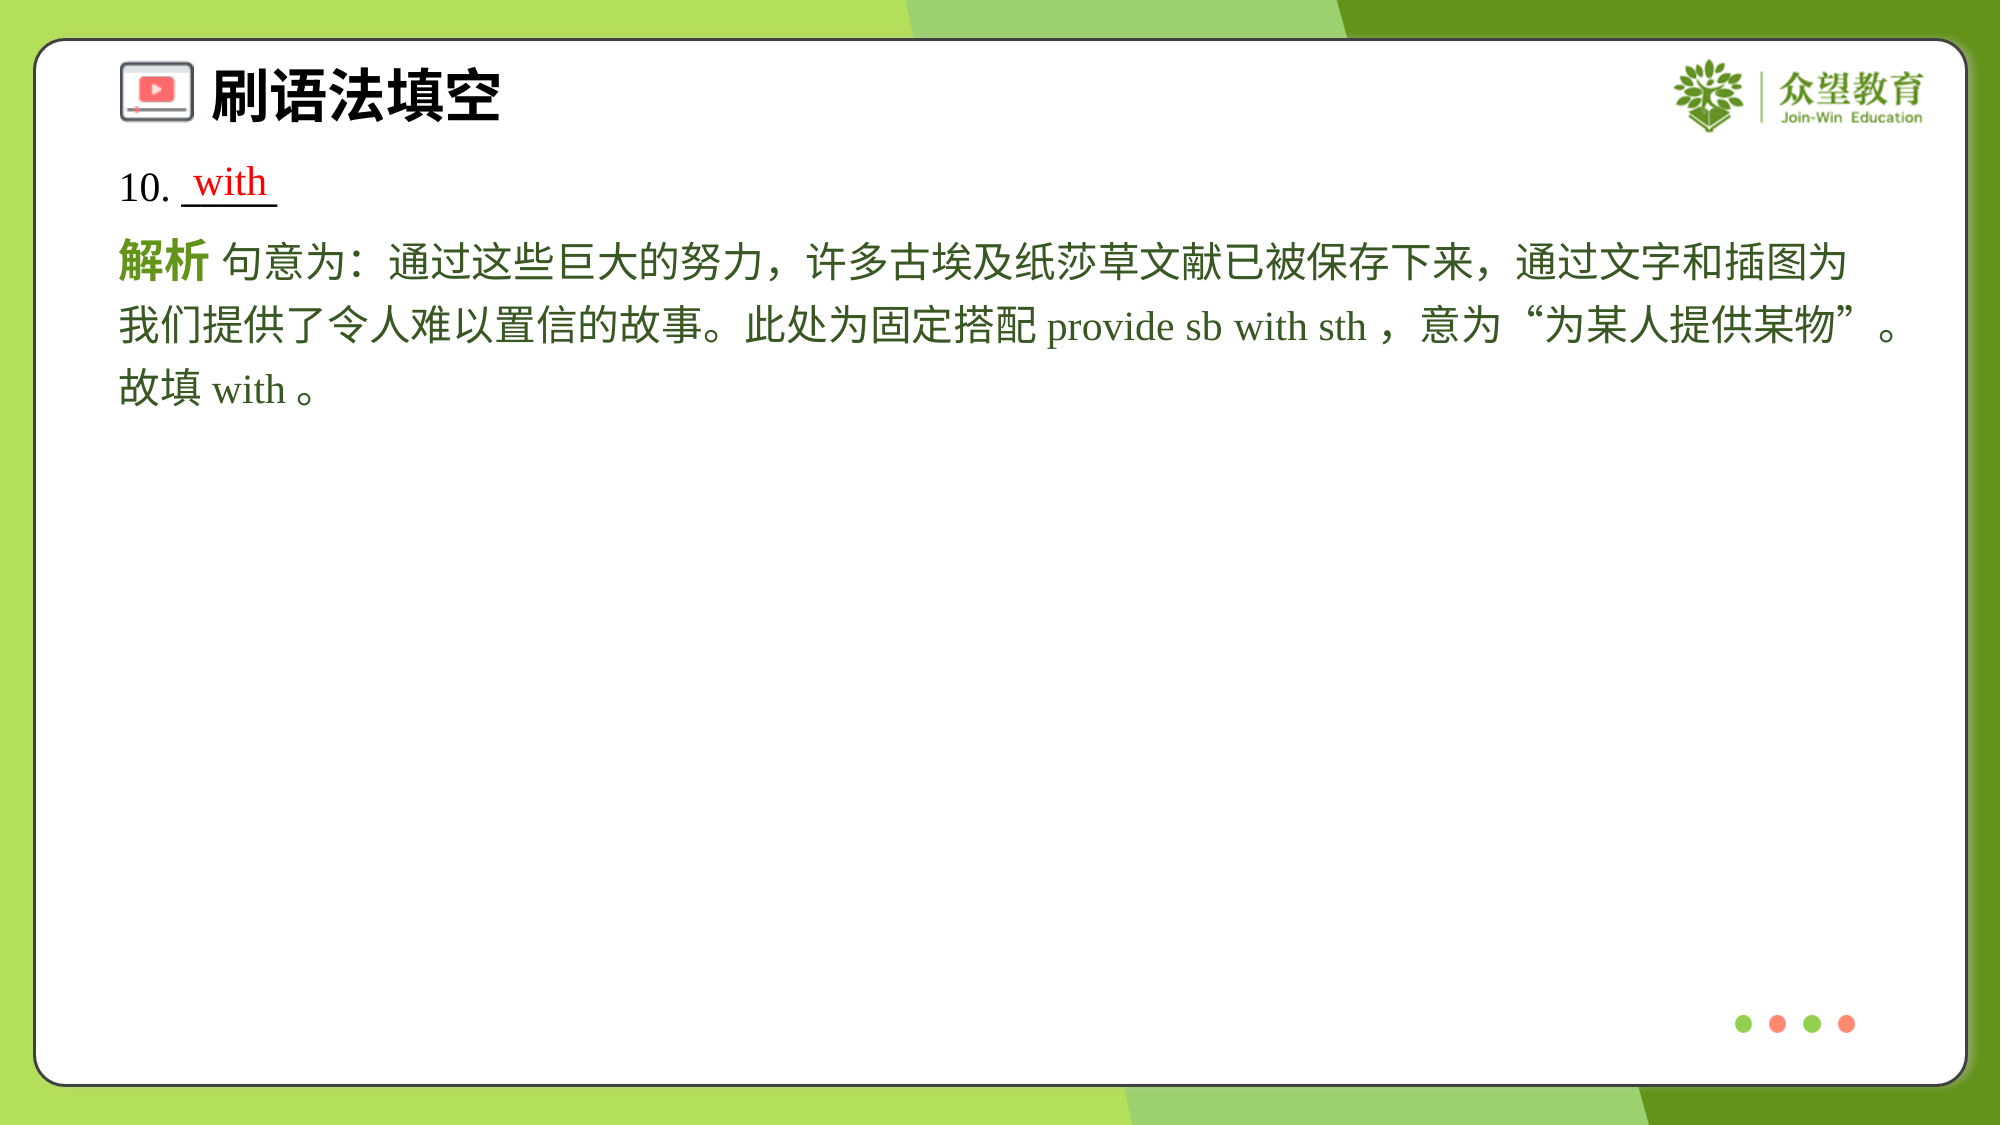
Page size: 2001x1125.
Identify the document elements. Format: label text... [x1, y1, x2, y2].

text_box 10. _____ [118, 147, 1883, 205]
picture [0, 0, 2000, 1125]
text_box with [188, 141, 273, 199]
text_box 解析 句意为：通过这些巨大的努力，许多古埃及纸莎草文献已被保存下来，通过文字和插图为我们提供了令人难以置信的故事。此处为固定搭配provide sb with sth，意为“为某人提供某物”。故填with。 [118, 217, 1883, 407]
